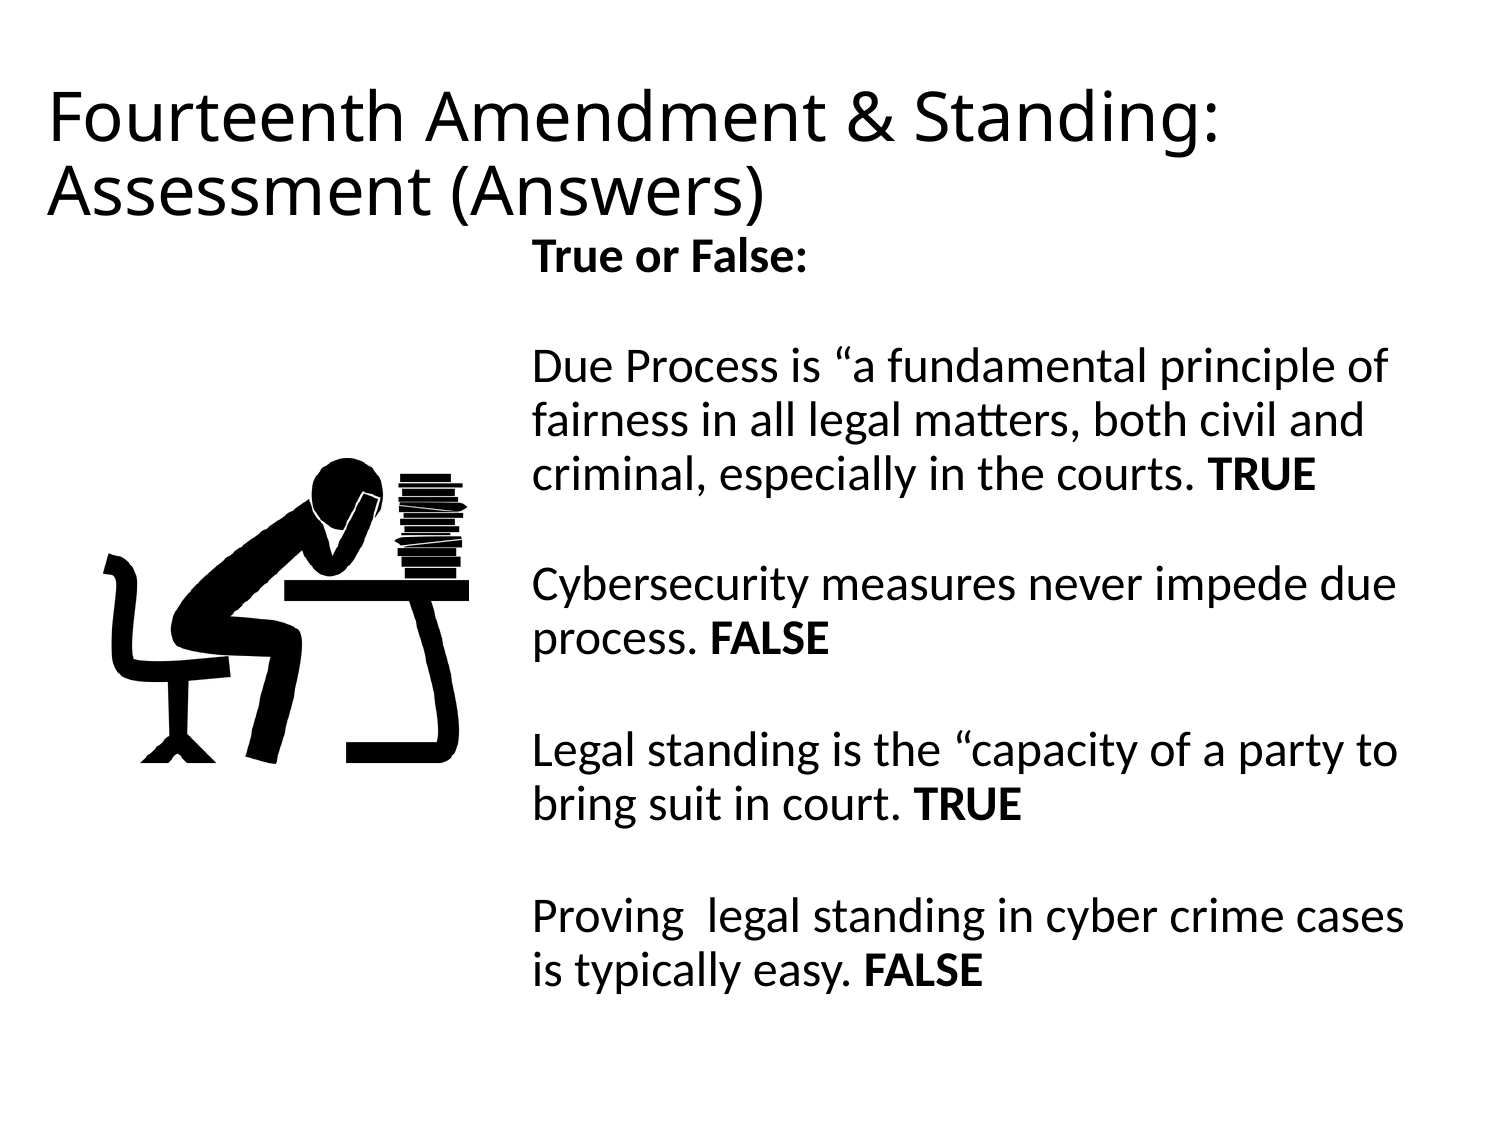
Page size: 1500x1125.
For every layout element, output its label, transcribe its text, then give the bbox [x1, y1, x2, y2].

picture [103, 458, 469, 764]
list True or False: Due Process is “a fundamental principle of fairness in all legal matters, both civil and criminal, especially in the courts. TRUE Cybersecurity measures never impede due process. FALSE Legal standing is the “capacity of a party to bring suit in court. TRUE Proving legal standing in cyber crime cases is typically easy. FALSE [516, 221, 1450, 969]
title Fourteenth Amendment & Standing: Assessment (Answers) [32, 47, 1450, 266]
